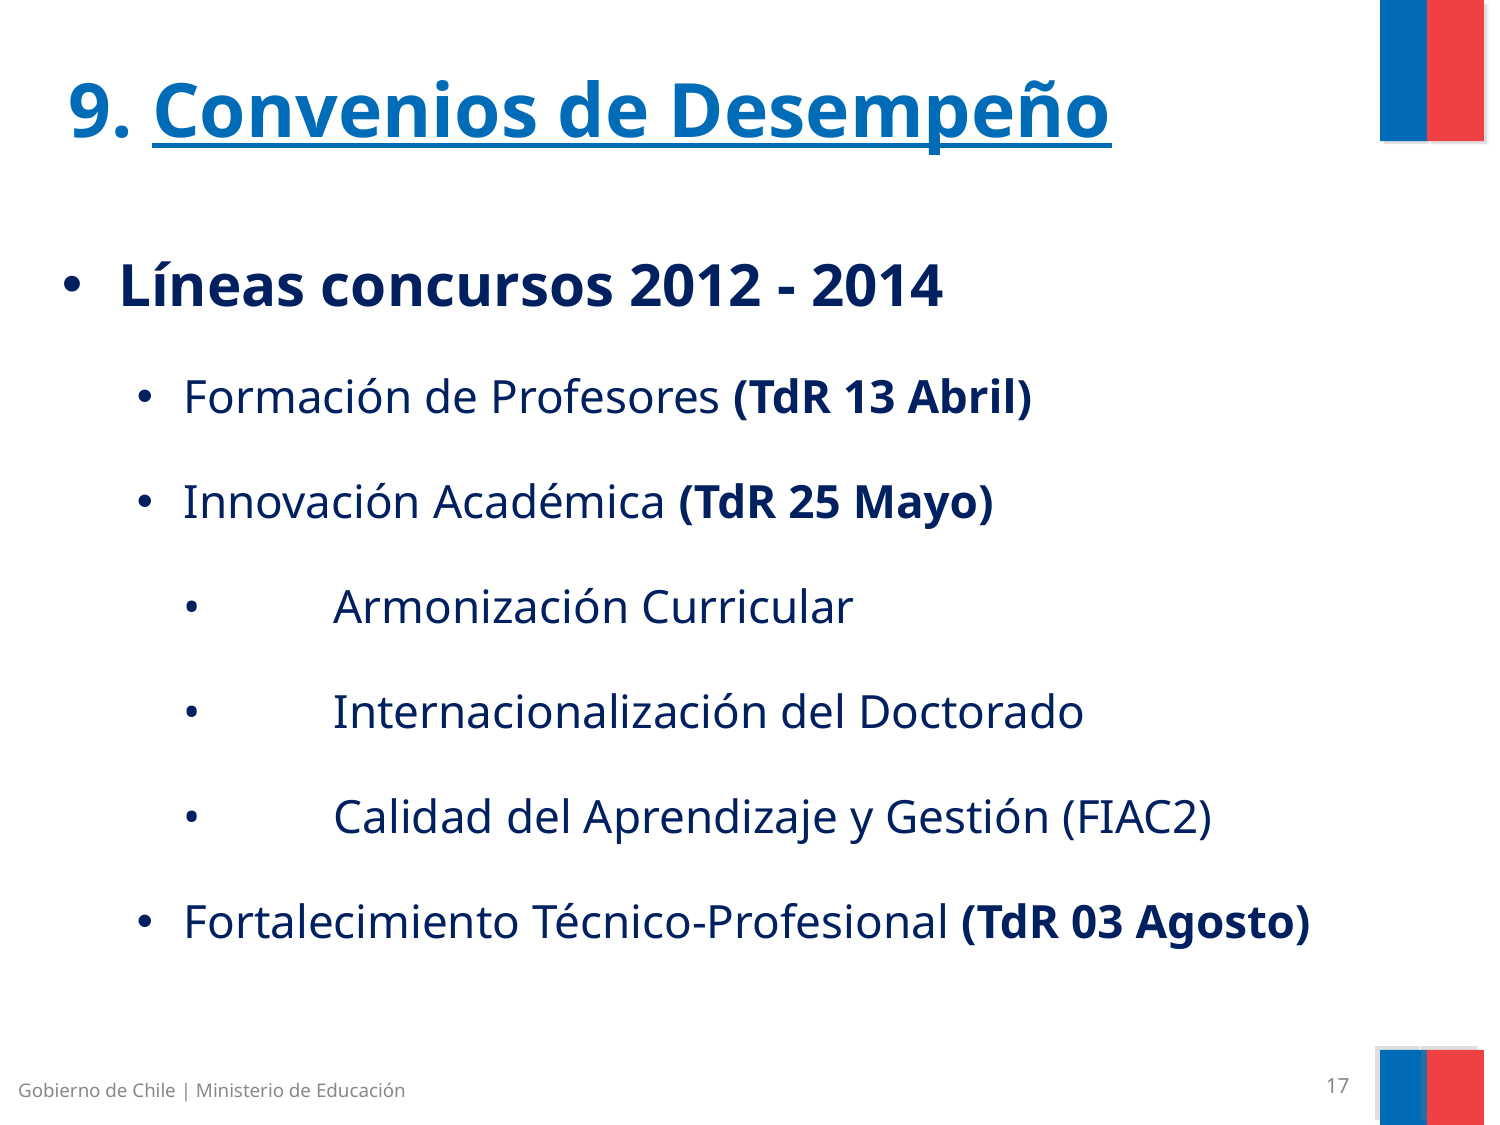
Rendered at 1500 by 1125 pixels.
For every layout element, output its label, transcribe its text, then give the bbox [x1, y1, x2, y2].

footer Gobierno de Chile | Ministerio de Educación [3, 1070, 479, 1112]
slide_number 17 [1014, 1070, 1365, 1103]
list Líneas concursos 2012 - 2014 Formación de Profesores (TdR 13 Abril) Innovación Académica (TdR 25 Mayo) • Armonización Curricular • Internacionalización del Doctorado • Calidad del Aprendizaje y Gestión (FIAC2) Fortalecimiento Técnico-Profesional (TdR 03 Agosto) [46, 148, 1389, 1000]
title 9. Convenios de Desempeño [52, 54, 1393, 243]
